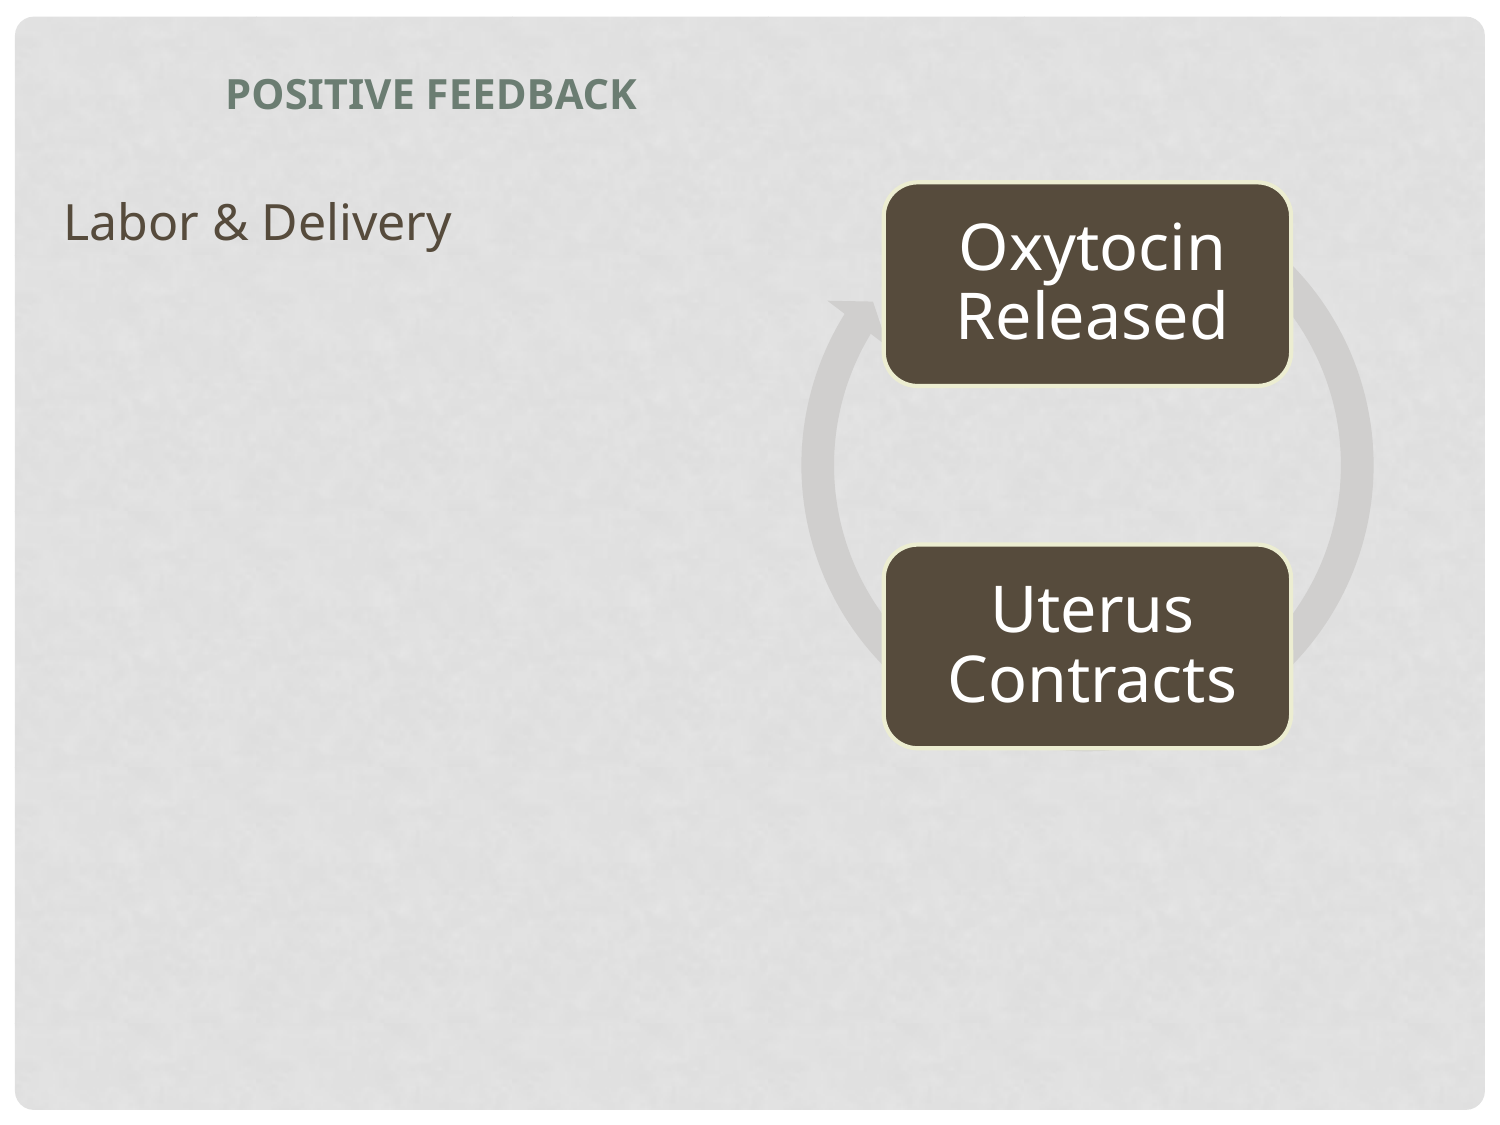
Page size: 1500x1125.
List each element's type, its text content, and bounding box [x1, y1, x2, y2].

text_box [832, 114, 1343, 816]
list Labor & Delivery [0, 158, 475, 929]
title Positive Feedback [75, 44, 788, 125]
